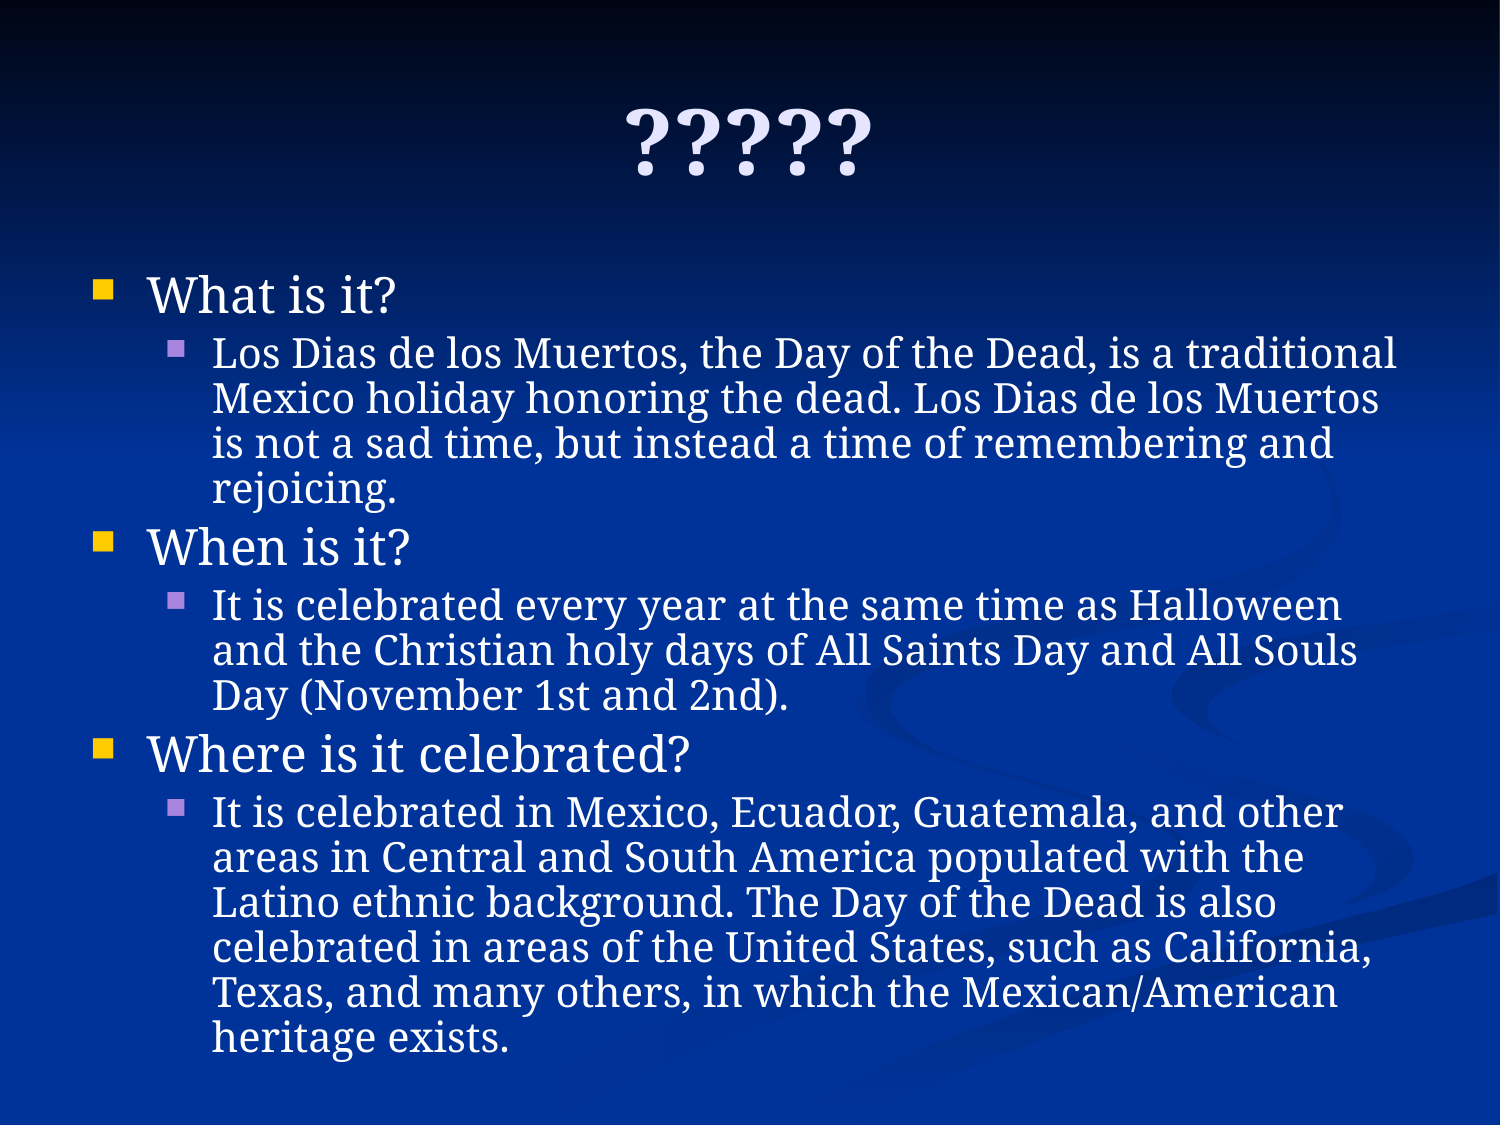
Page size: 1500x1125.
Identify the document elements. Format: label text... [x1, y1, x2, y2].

title ????? [74, 44, 1426, 233]
list What is it? Los Dias de los Muertos, the Day of the Dead, is a traditional Mexico holiday honoring the dead. Los Dias de los Muertos is not a sad time, but instead a time of remembering and rejoicing. When is it? It is celebrated every year at the same time as Halloween and the Christian holy days of All Saints Day and All Souls Day (November 1st and 2nd). Where is it celebrated? It is celebrated in Mexico, Ecuador, Guatemala, and other areas in Central and South America populated with the Latino ethnic background. The Day of the Dead is also celebrated in areas of the United States, such as California, Texas, and many others, in which the Mexican/American heritage exists. [74, 262, 1426, 1006]
